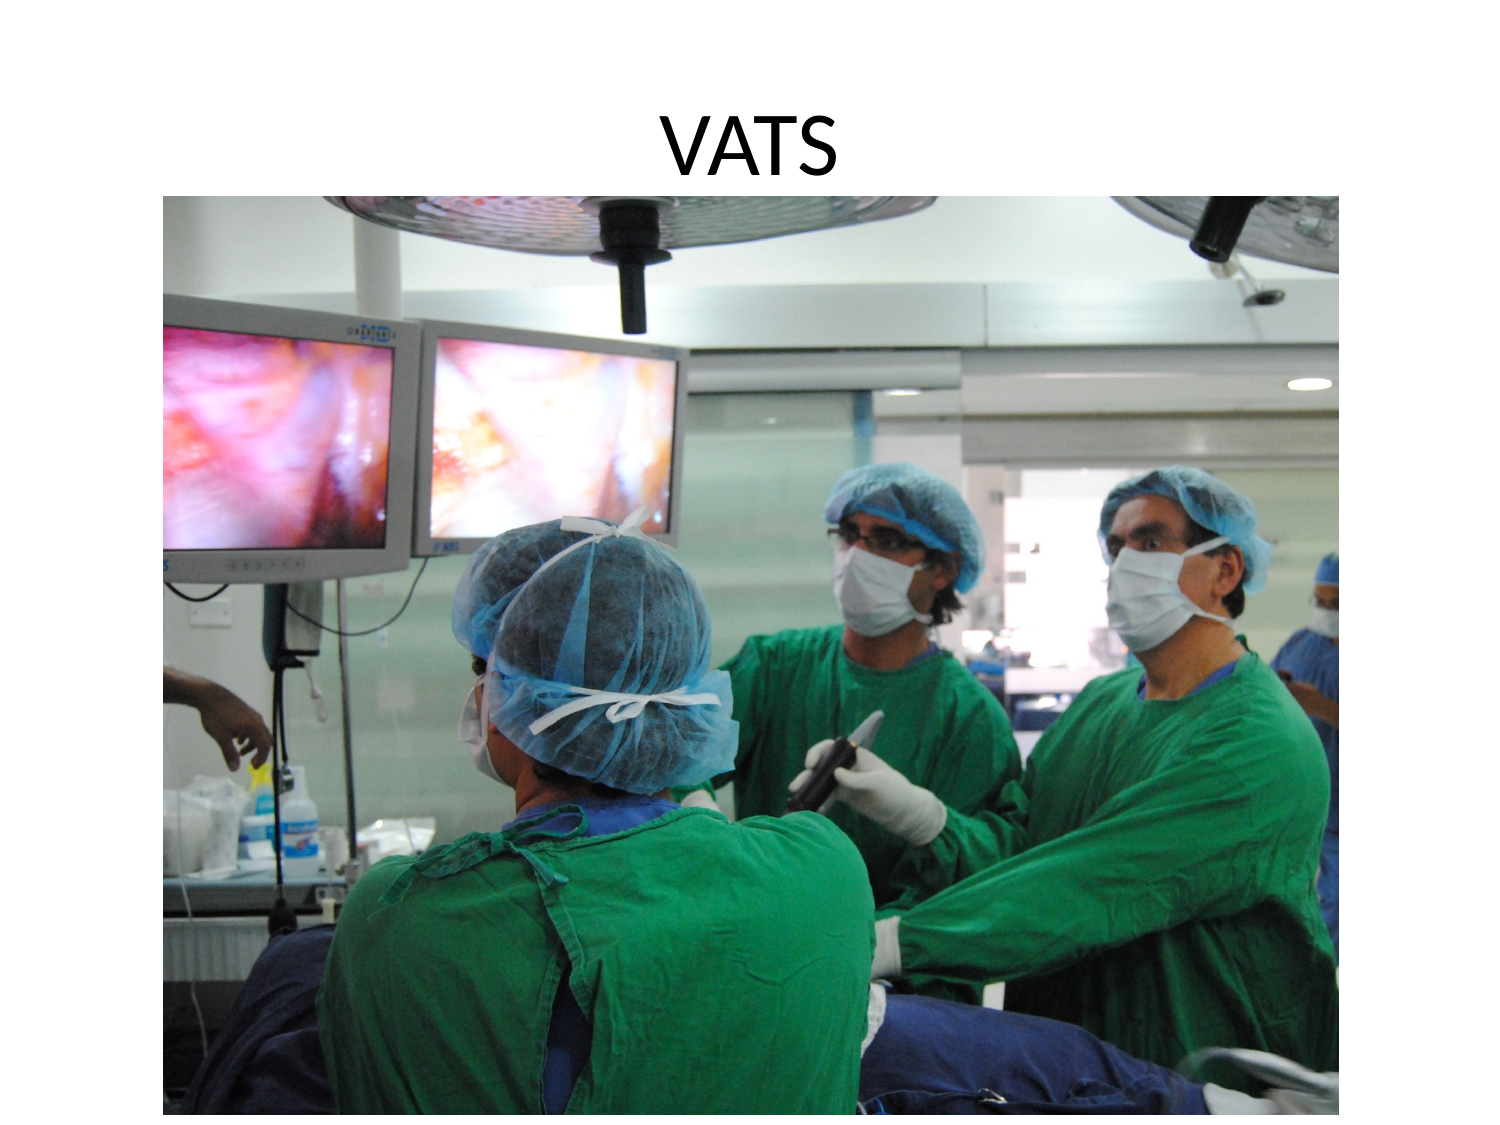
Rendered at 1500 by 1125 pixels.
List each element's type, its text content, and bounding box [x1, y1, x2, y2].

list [163, 196, 1339, 1115]
title VATS [75, 45, 1425, 233]
